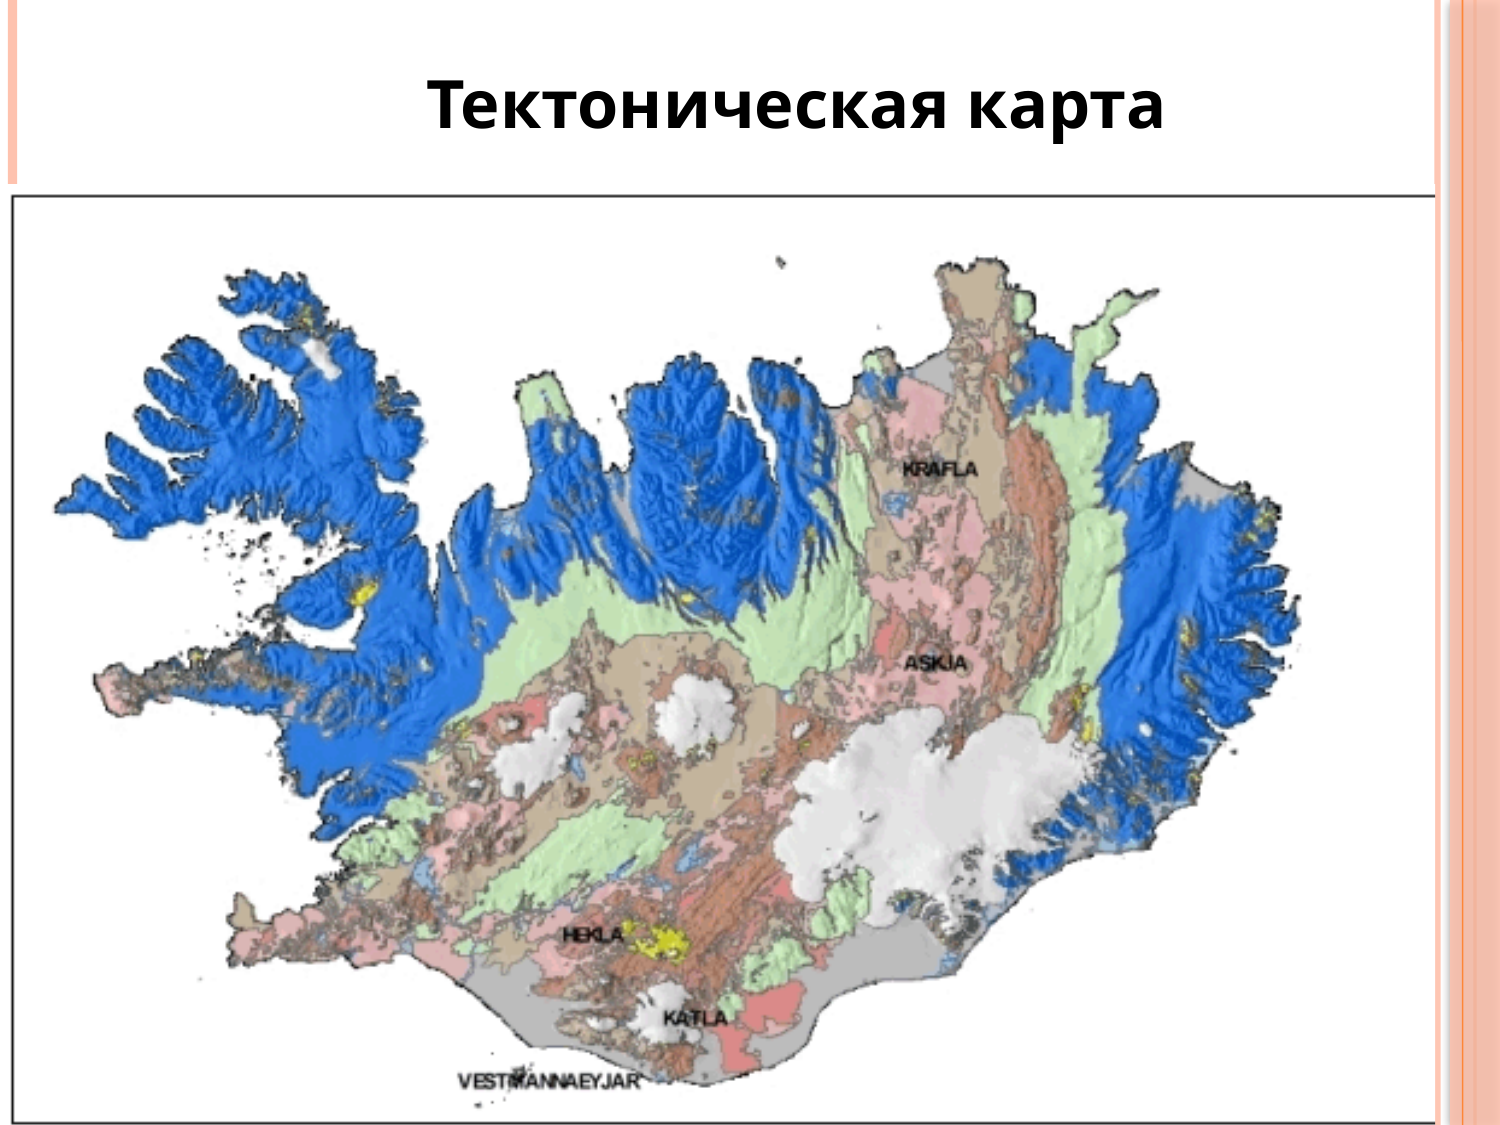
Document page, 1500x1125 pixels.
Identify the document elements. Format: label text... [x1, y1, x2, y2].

text_box Тектоническая карта [253, 54, 1341, 150]
picture [0, 183, 1436, 1125]
